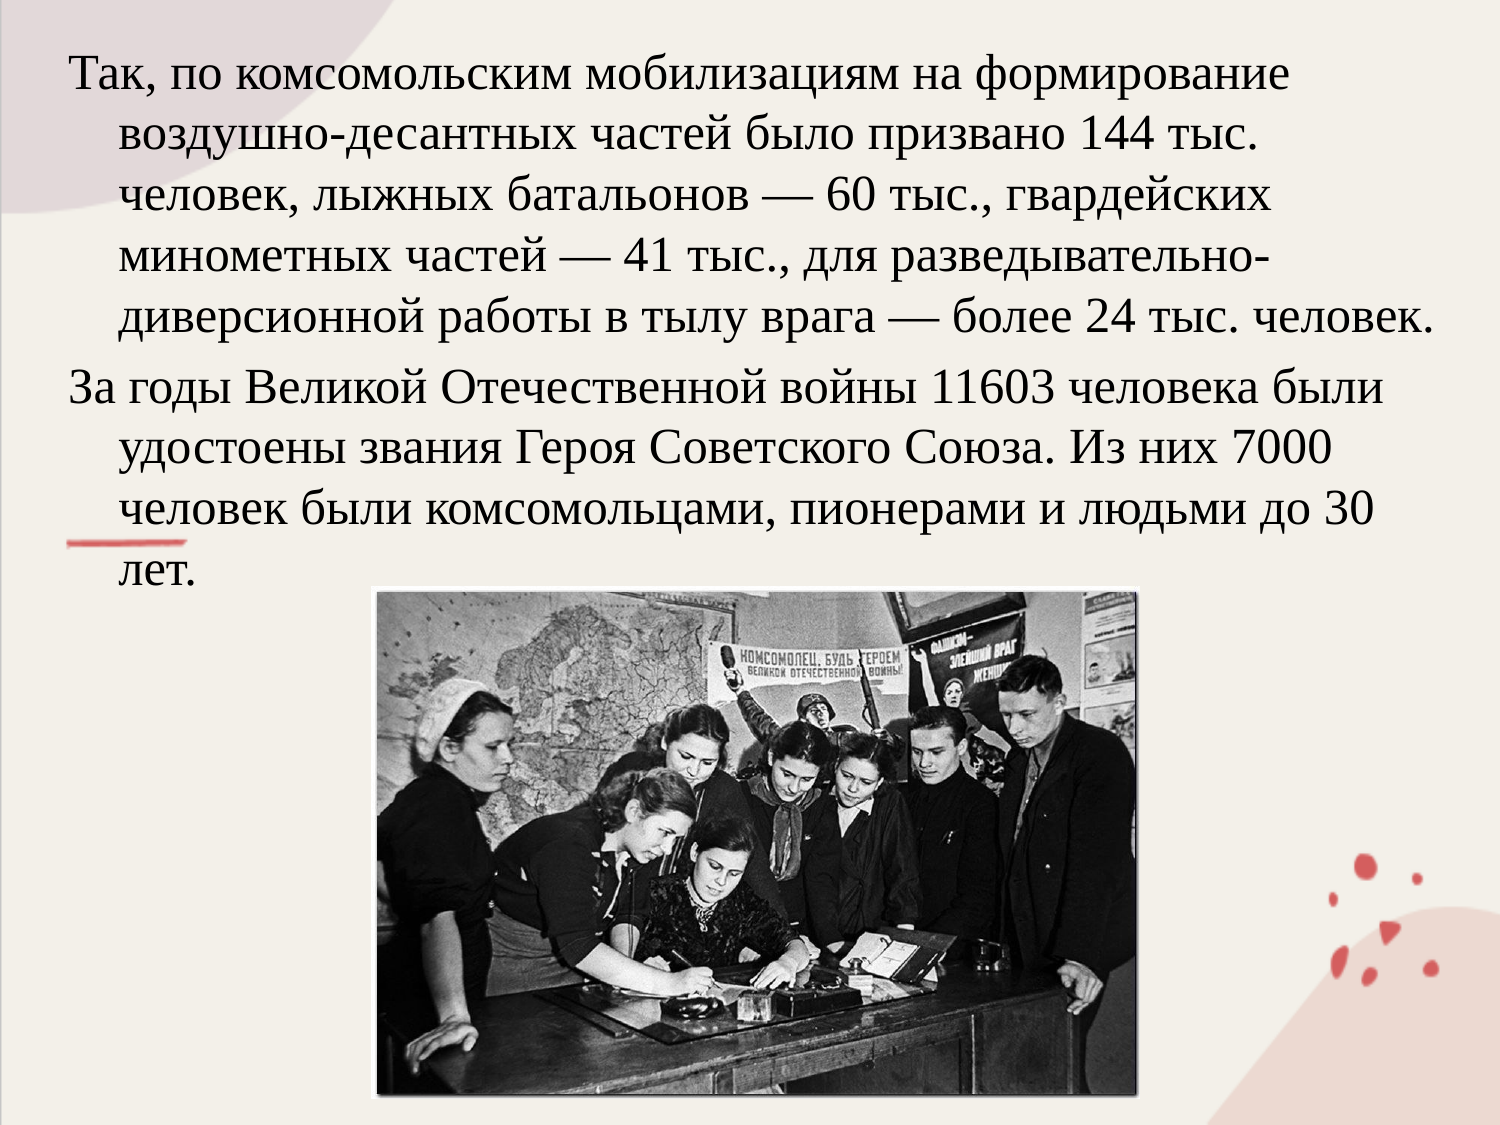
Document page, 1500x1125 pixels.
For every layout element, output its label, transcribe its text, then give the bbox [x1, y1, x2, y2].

list Так, по комсомольским мобилизациям на формирование воздушно-десантных частей было призвано 144 тыс. человек, лыжных батальонов — 60 тыс., гвардейских минометных частей — 41 тыс., для разведывательно-диверсионной работы в тылу врага — более 24 тыс. человек. За годы Великой Отечественной войны 11603 человека были удостоены звания Героя Советского Союза. Из них 7000 человек были комсомольцами, пионерами и людьми до 30 лет. [53, 30, 1471, 622]
picture [0, 0, 1500, 1125]
